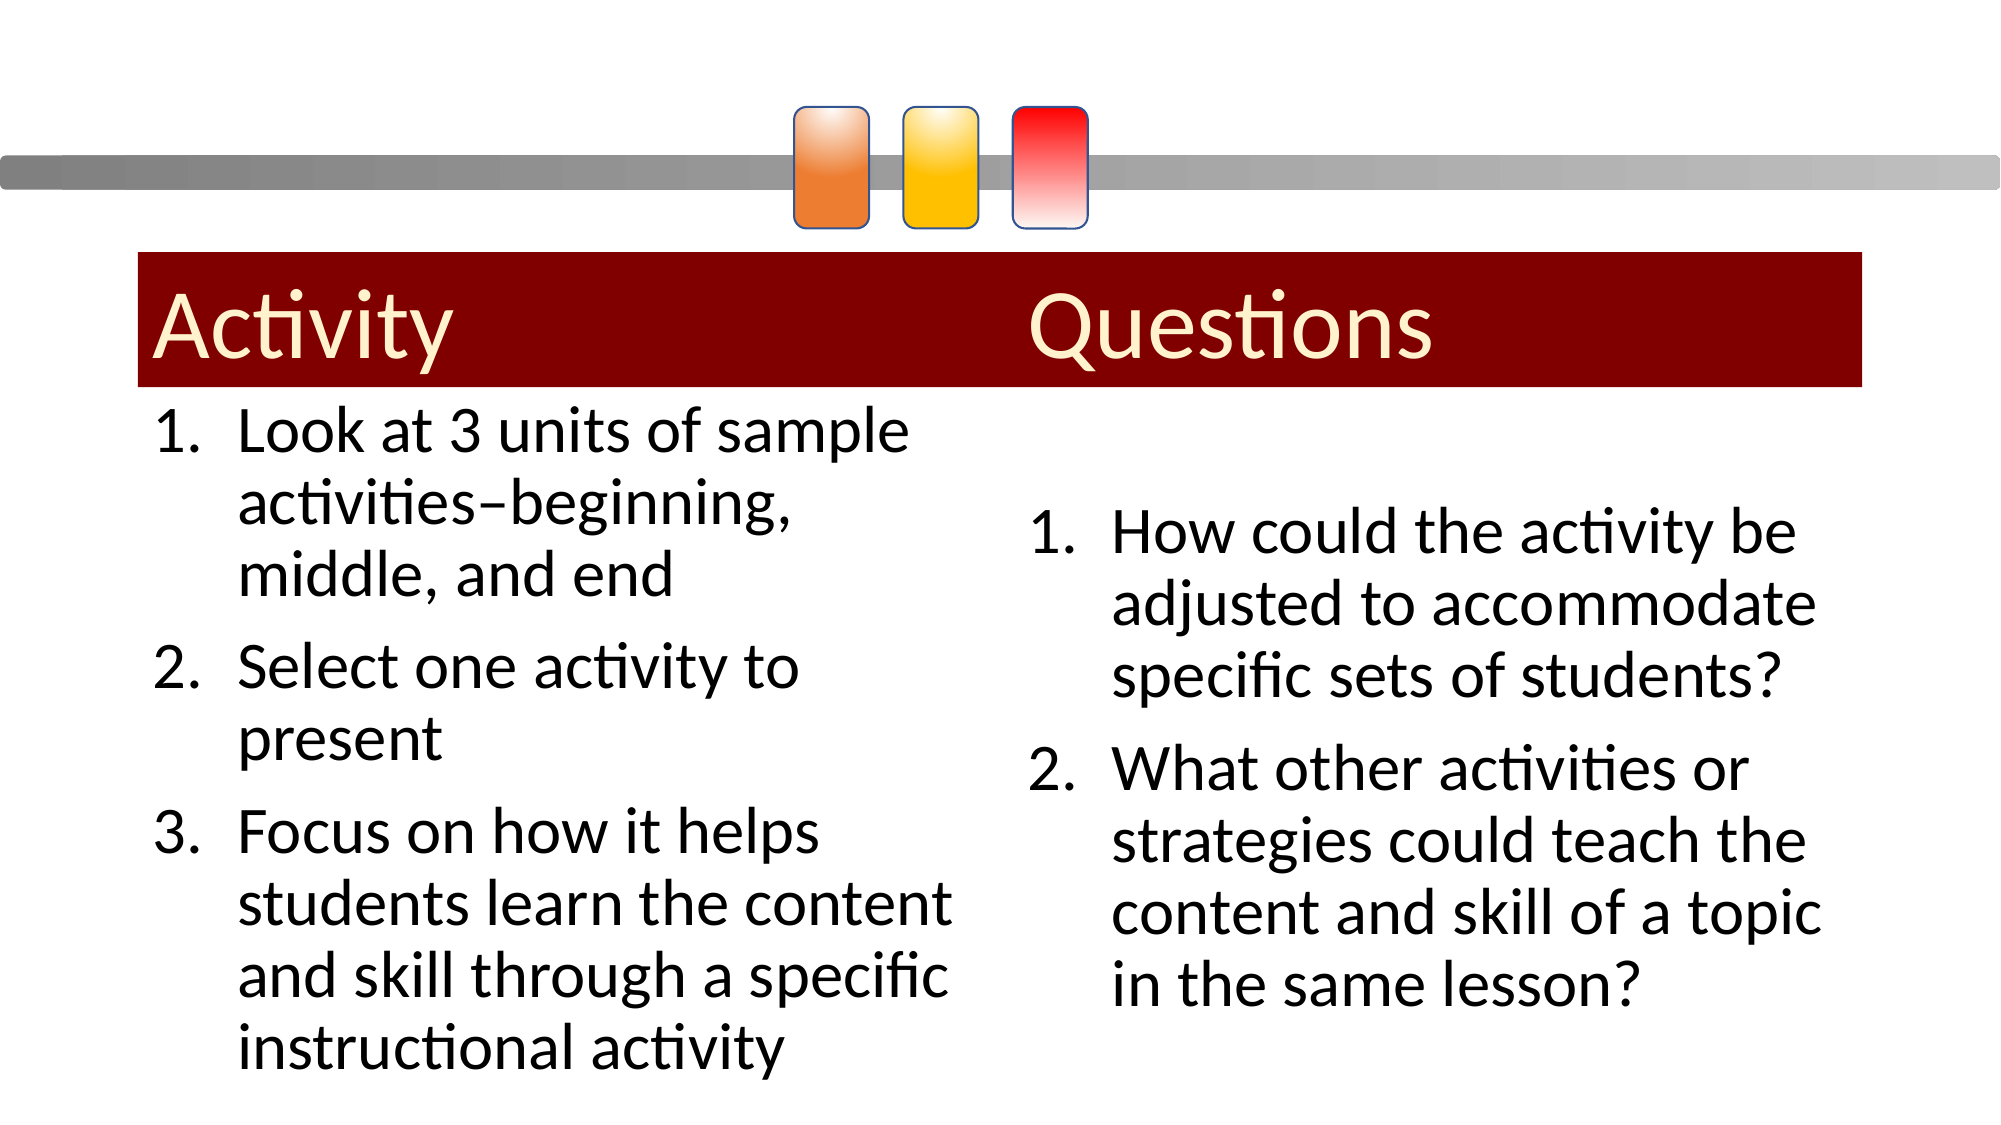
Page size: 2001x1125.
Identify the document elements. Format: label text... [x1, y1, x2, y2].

text_box [0, 154, 793, 191]
text_box [1089, 154, 2000, 191]
list Activity [137, 252, 1012, 388]
list How could the activity be adjusted to accommodate specific sets of students? What other activities or strategies could teach the content and skill of a topic in the same lesson? [1012, 388, 1863, 1123]
list Look at 3 units of sample activities–beginning, middle, and end Select one activity to present Focus on how it helps students learn the content and skill through a specific instructional activity [137, 387, 984, 1089]
text_box [793, 105, 871, 230]
list Questions [1012, 252, 1863, 388]
text_box [902, 105, 980, 230]
text_box [980, 154, 1011, 191]
text_box [1011, 105, 1089, 230]
text_box [871, 154, 902, 191]
